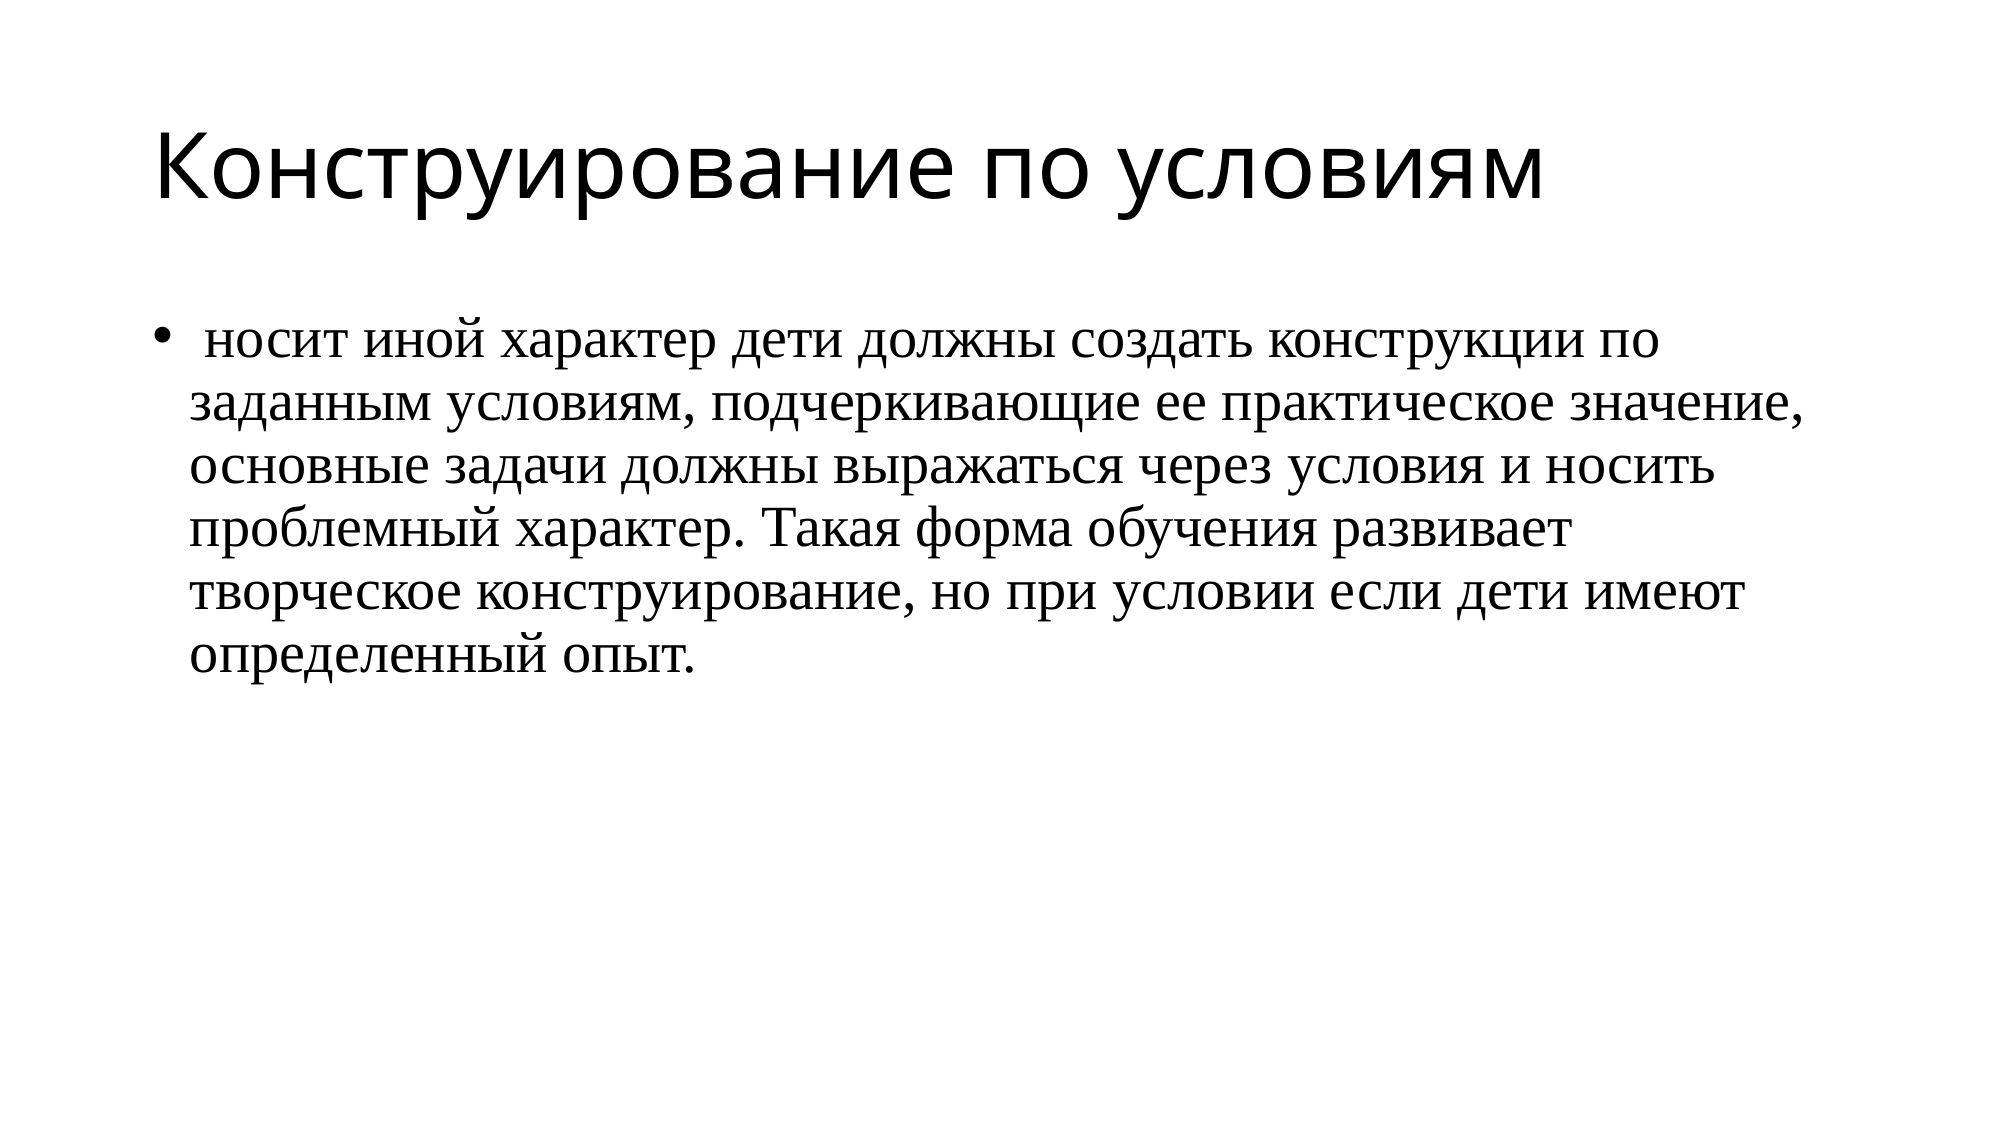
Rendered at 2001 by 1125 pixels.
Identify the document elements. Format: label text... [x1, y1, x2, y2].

title Конструирование по условиям [137, 59, 1863, 278]
list носит иной характер дети должны создать конструкции по заданным условиям, подчеркивающие ее практическое значение, основные задачи должны выражаться через условия и носить проблемный характер. Такая форма обучения развивает творческое конструирование, но при условии если дети имеют определенный опыт. [137, 299, 1863, 1014]
